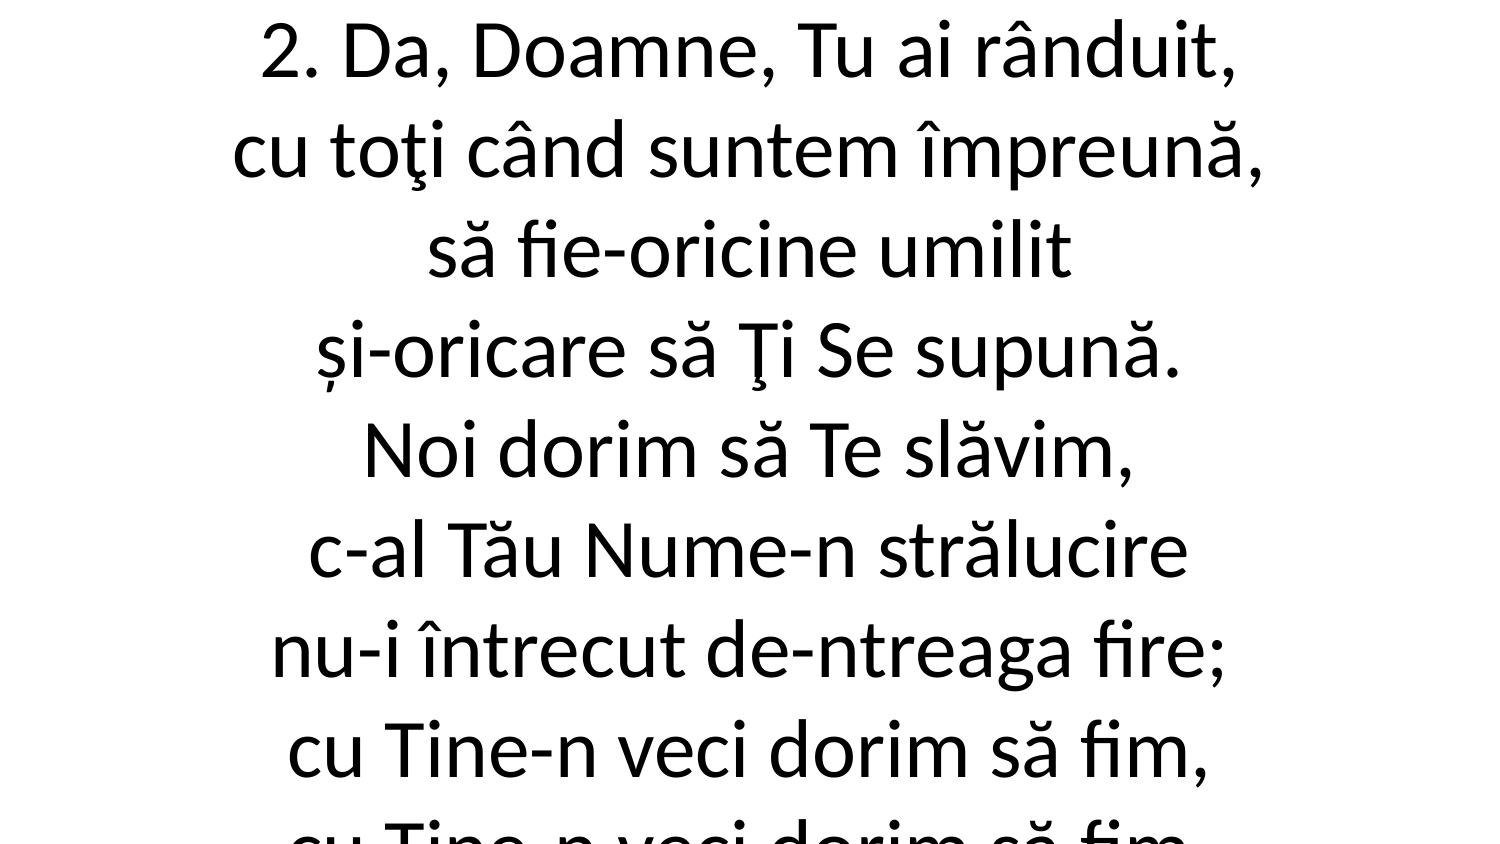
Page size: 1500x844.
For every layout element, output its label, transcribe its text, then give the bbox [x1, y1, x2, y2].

text_box 2. Da, Doamne, Tu ai rânduit, cu toţi când suntem împreună, să fie-oricine umilit și-oricare să Ţi Se supună. Noi dorim să Te slăvim, c-al Tău Nume-n strălucire nu-i întrecut de-ntreaga fire; cu Tine-n veci dorim să fim, cu Tine-n veci dorim să fim. [217, 0, 1283, 844]
